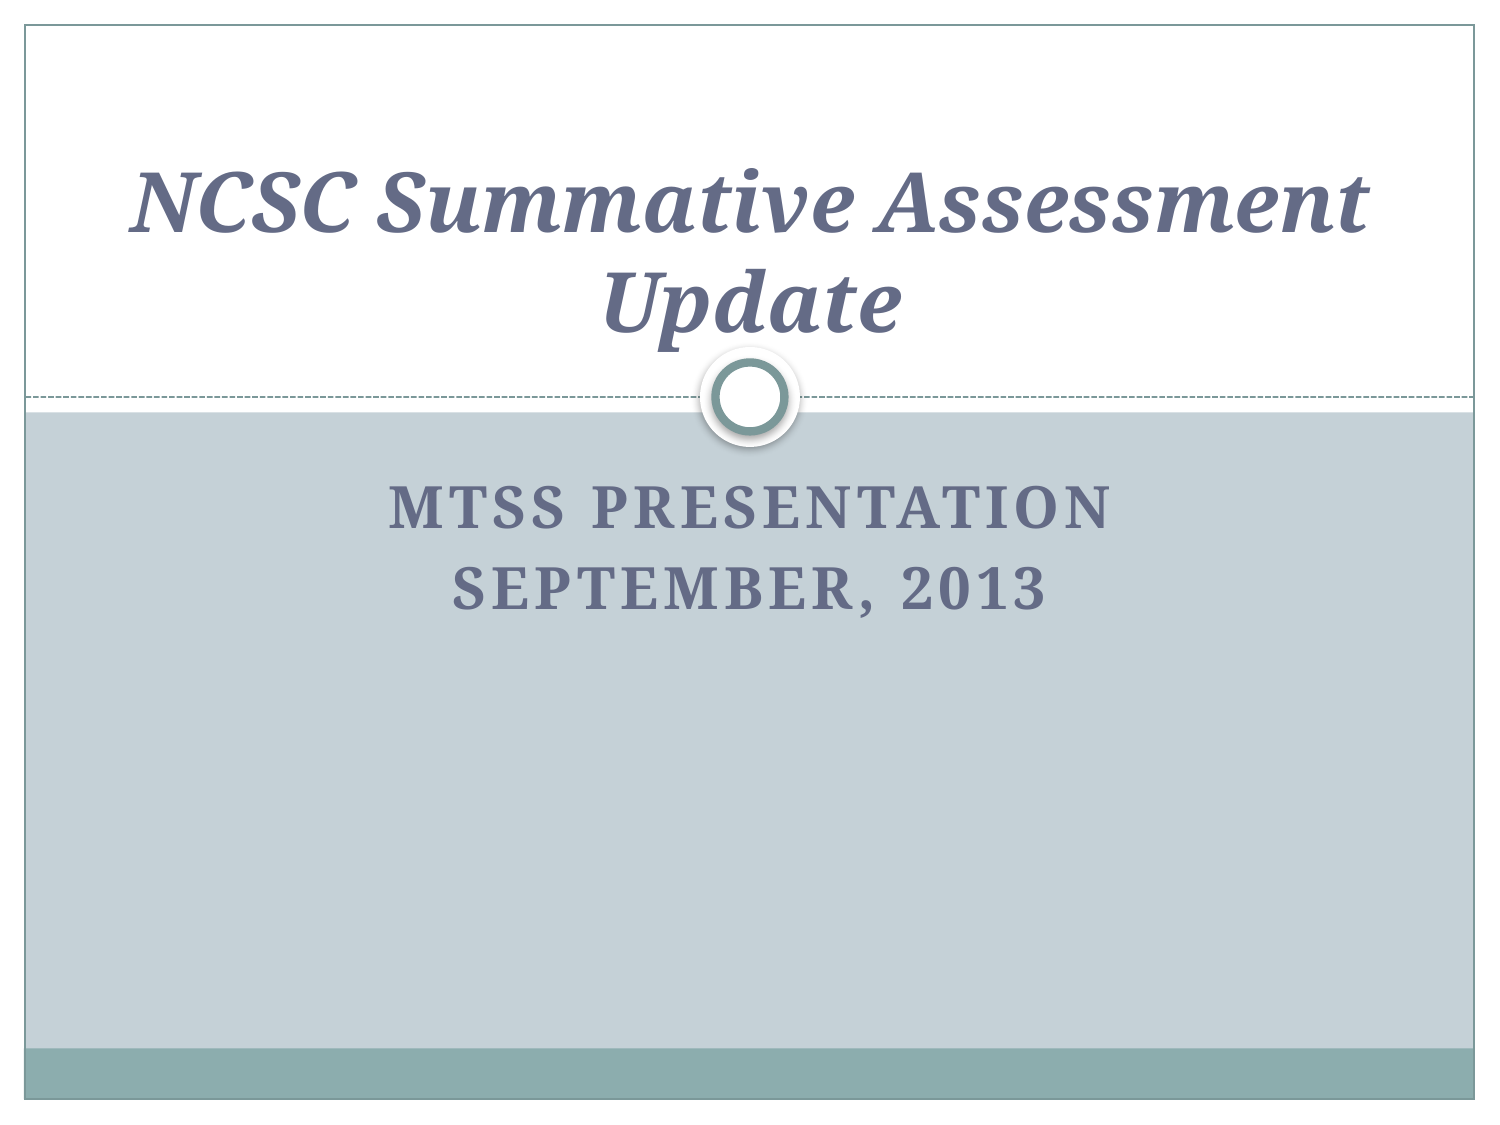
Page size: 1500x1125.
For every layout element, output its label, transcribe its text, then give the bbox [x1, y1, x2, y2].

title NCSC Summative Assessment Update [112, 56, 1388, 357]
subtitle MTSS Presentation September, 2013 [225, 462, 1275, 1032]
